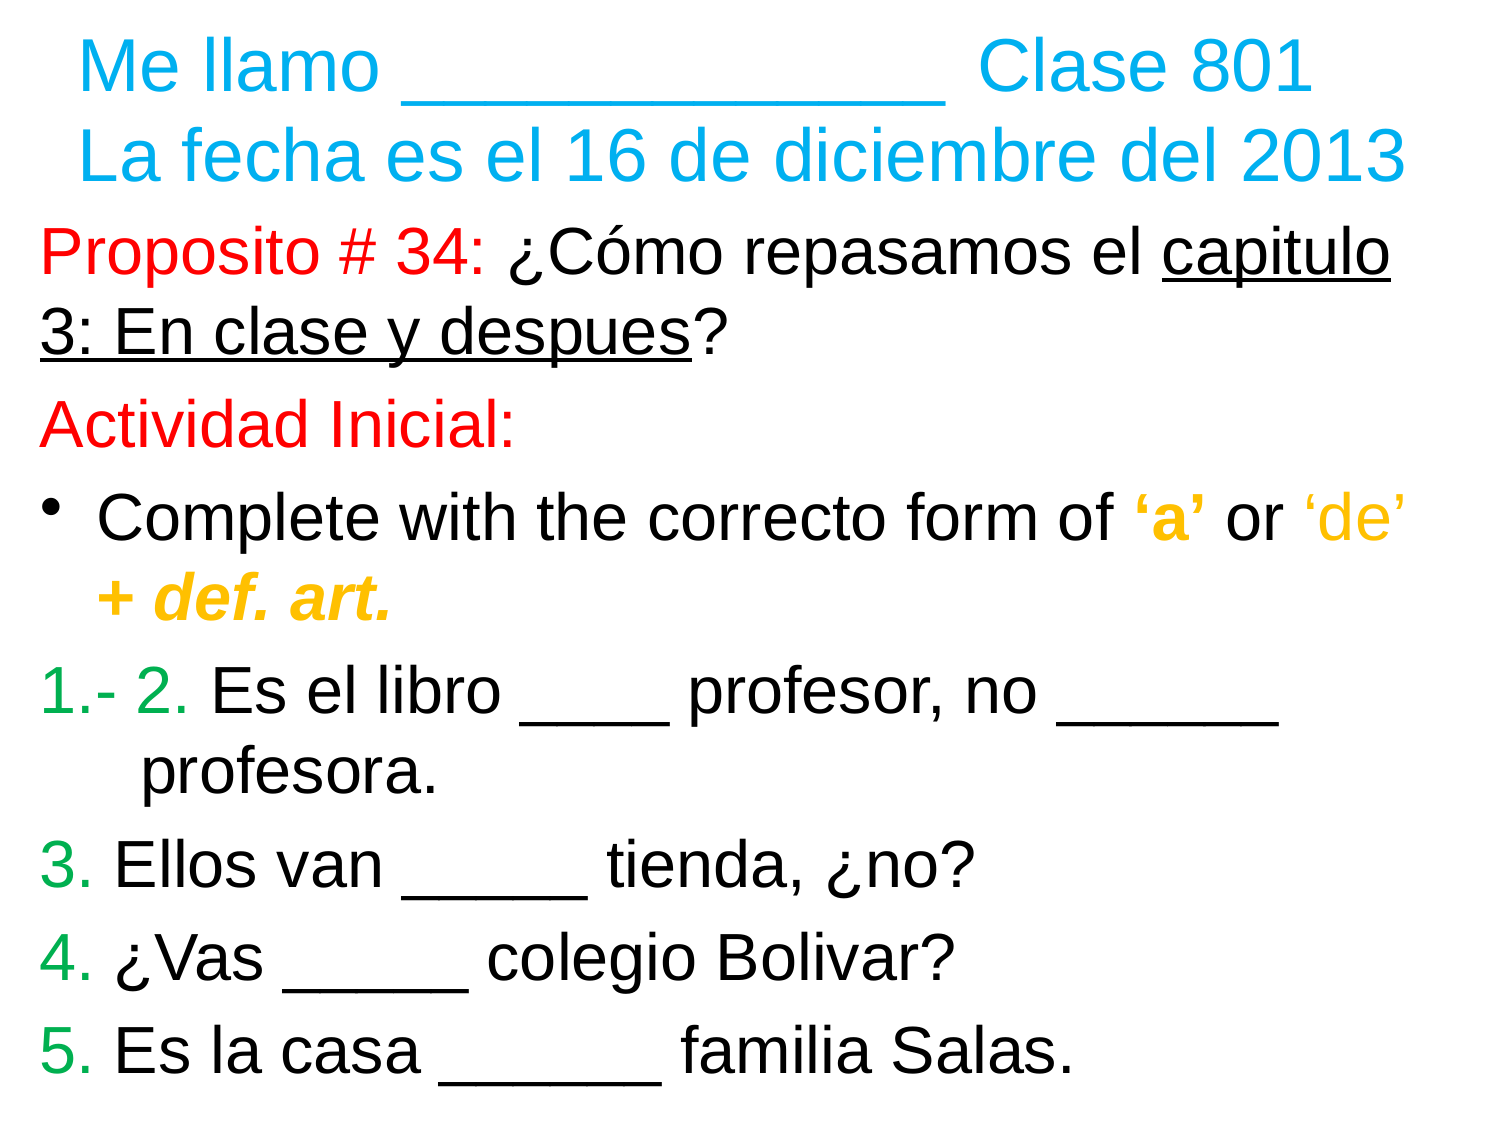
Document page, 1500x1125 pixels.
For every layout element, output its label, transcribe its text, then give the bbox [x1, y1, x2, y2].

list Proposito # 34: ¿Cómo repasamos el capitulo 3: En clase y despues? Actividad Inicial: Complete with the correcto form of ‘a’ or ‘de’ + def. art. 1.- 2. Es el libro ____ profesor, no ______ profesora. 3. Ellos van _____ tienda, ¿no? 4. ¿Vas _____ colegio Bolivar? 5. Es la casa ______ familia Salas. [24, 200, 1463, 1075]
title Me llamo _____________ Clase 801 La fecha es el 16 de diciembre del 2013 [62, 12, 1463, 200]
